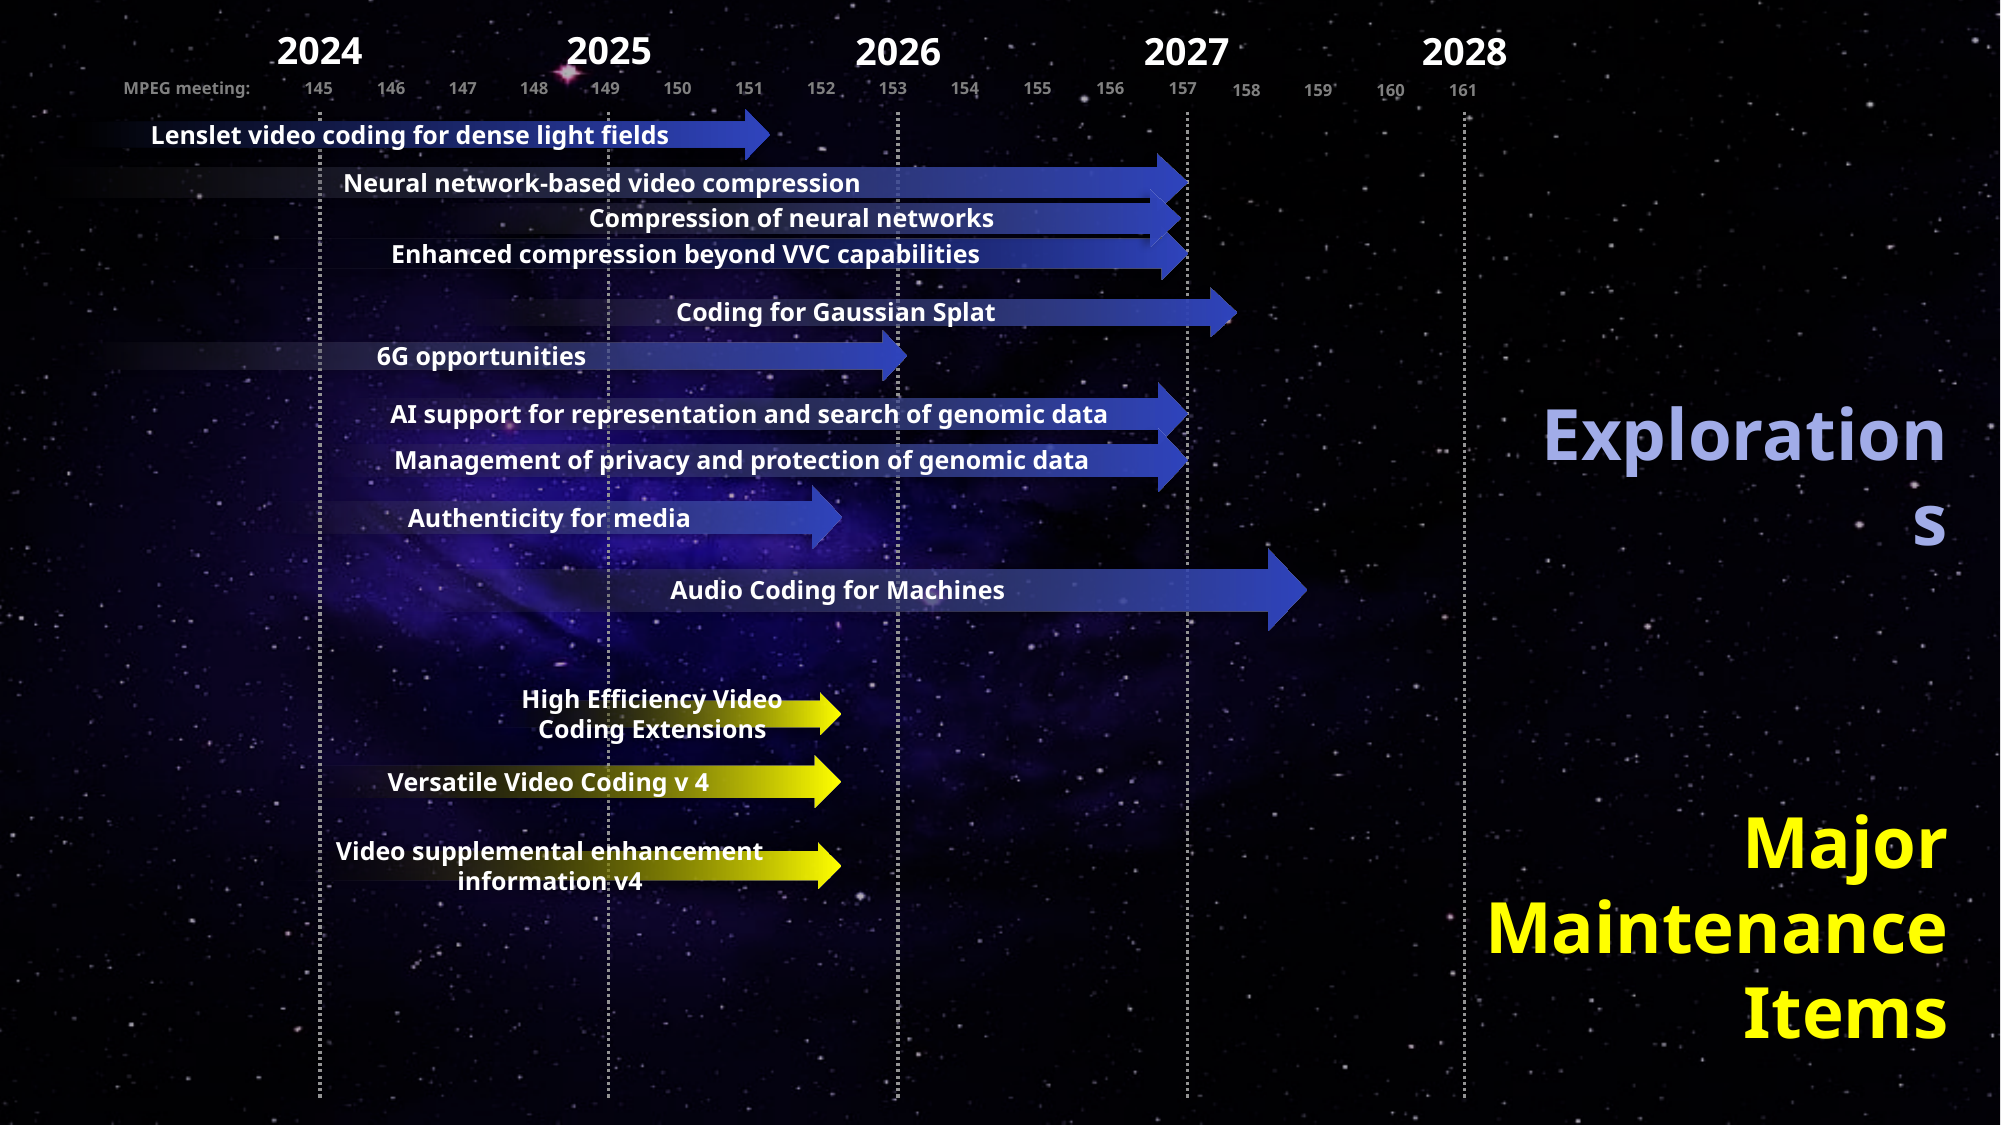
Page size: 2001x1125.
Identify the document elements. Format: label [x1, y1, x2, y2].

text_box [34, 109, 1962, 1062]
picture [0, 0, 2001, 1125]
text_box [109, 1062, 1516, 1101]
text_box [109, 20, 1516, 109]
